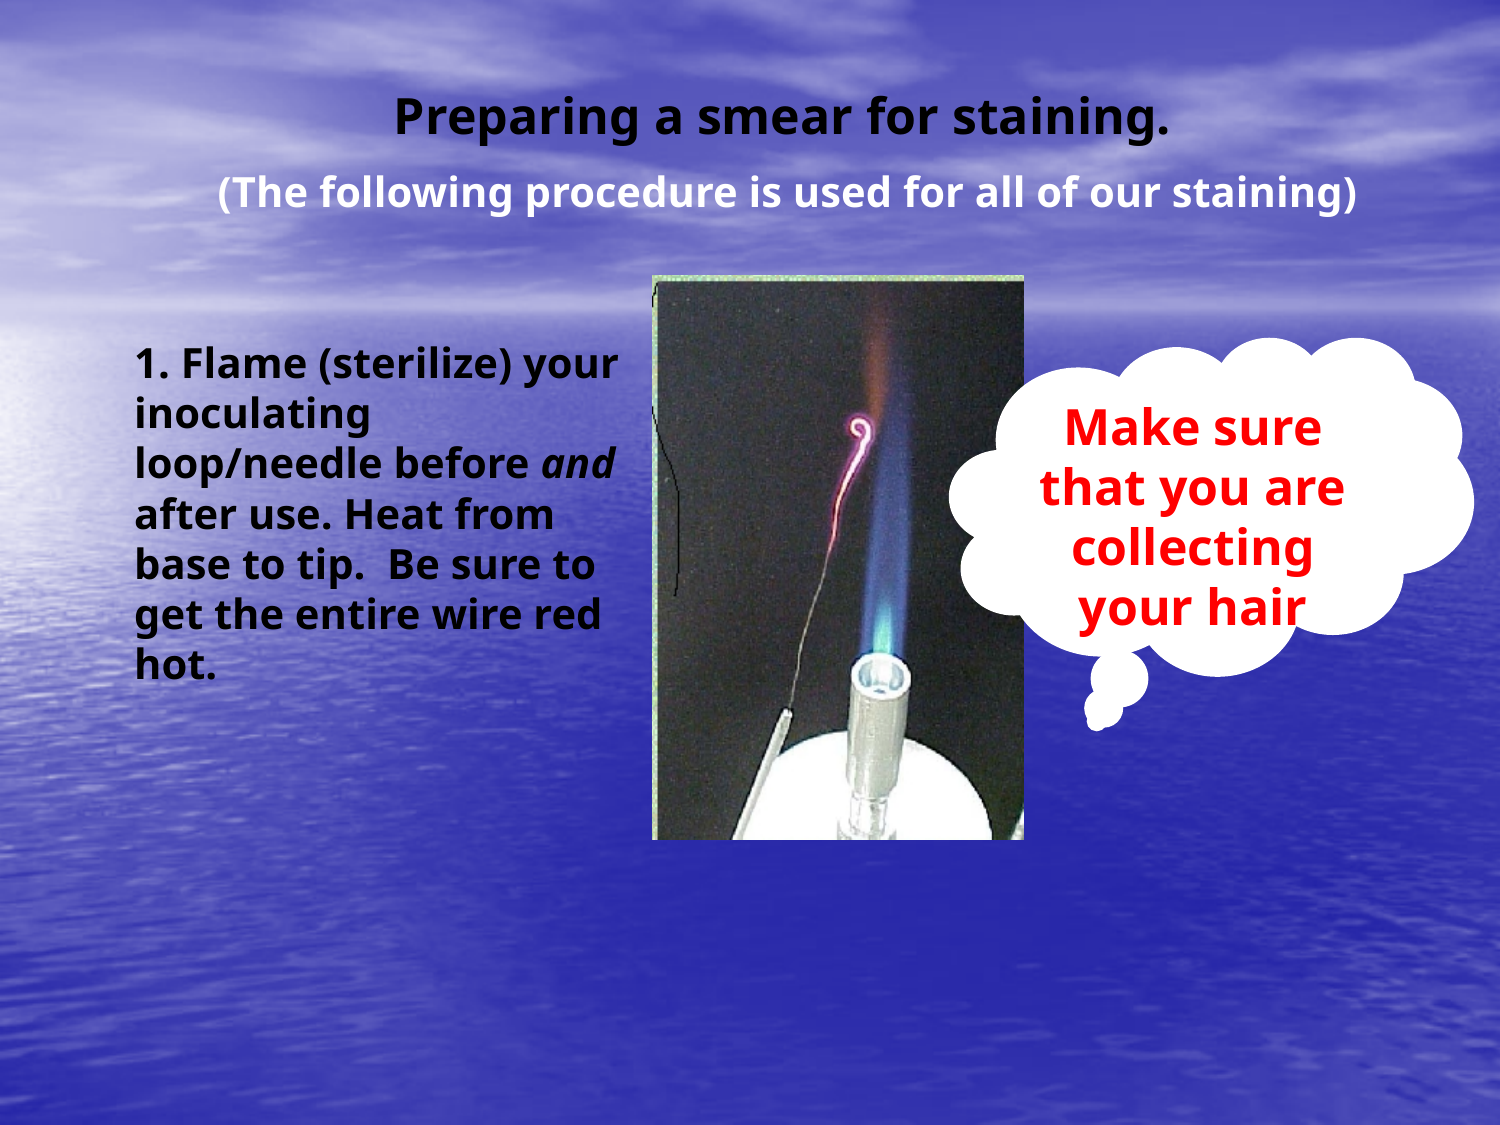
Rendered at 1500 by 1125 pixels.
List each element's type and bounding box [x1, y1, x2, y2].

text_box [119, 77, 1474, 840]
